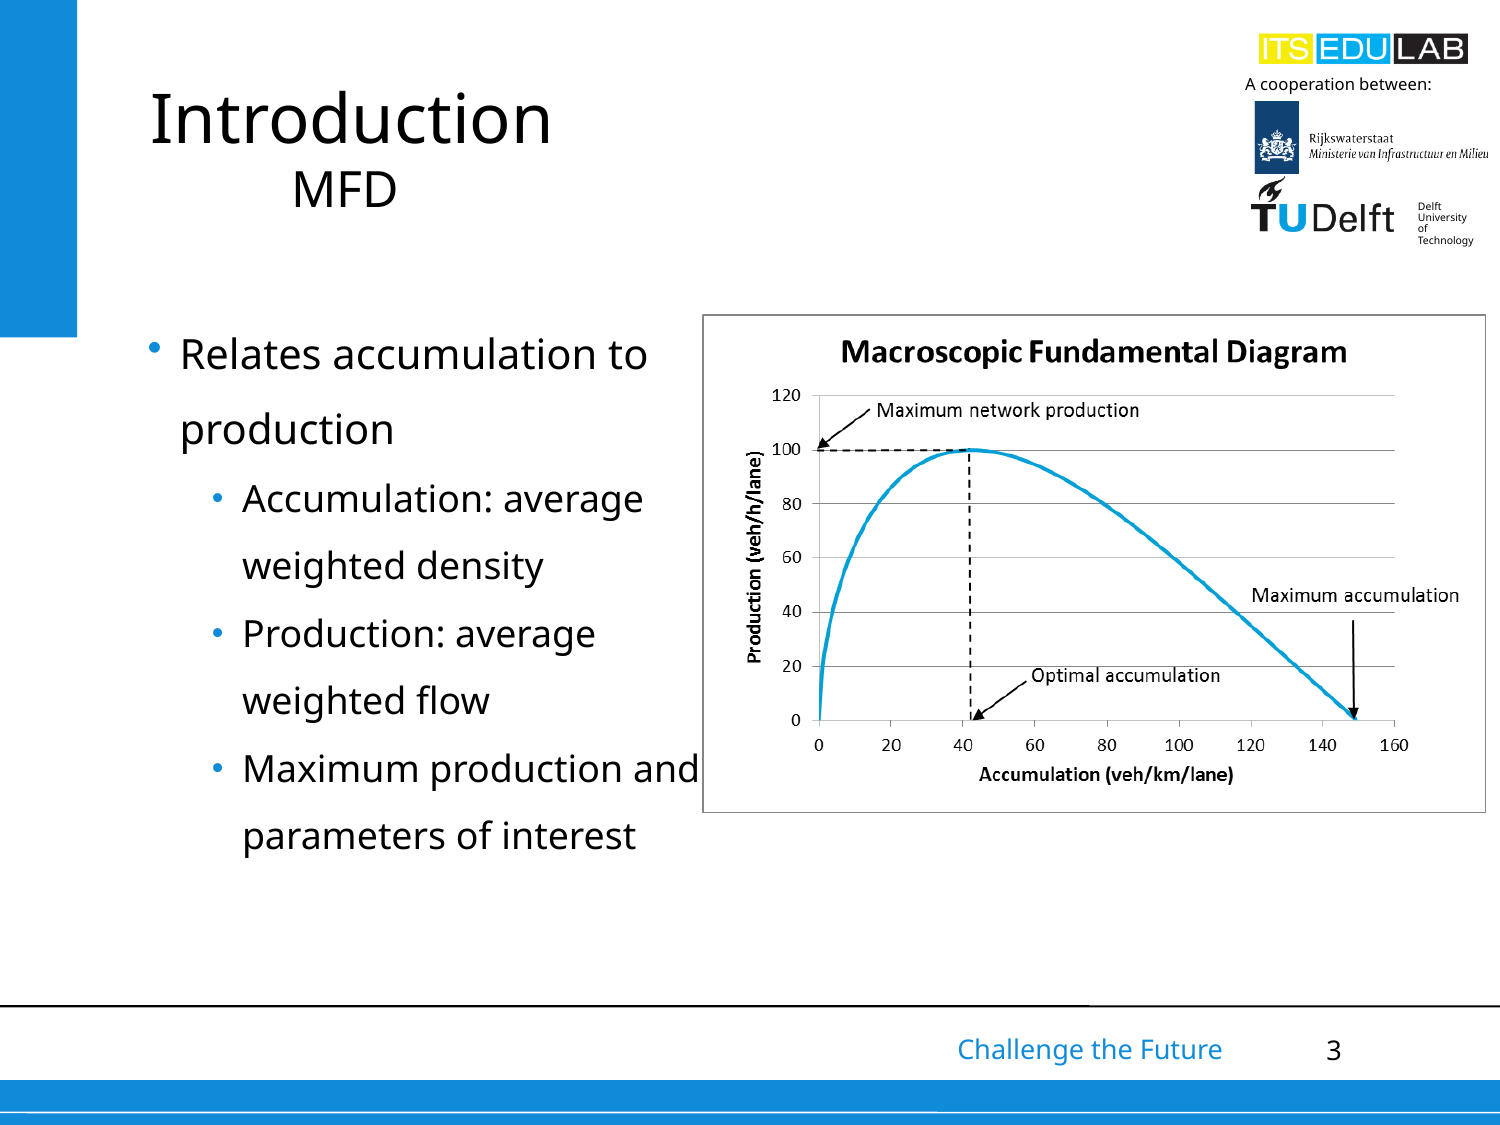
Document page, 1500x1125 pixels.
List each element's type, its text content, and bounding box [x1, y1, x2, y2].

picture [1257, 30, 1473, 66]
picture [702, 314, 1486, 813]
picture [1251, 101, 1492, 234]
title Introduction MFD [150, 75, 1238, 250]
